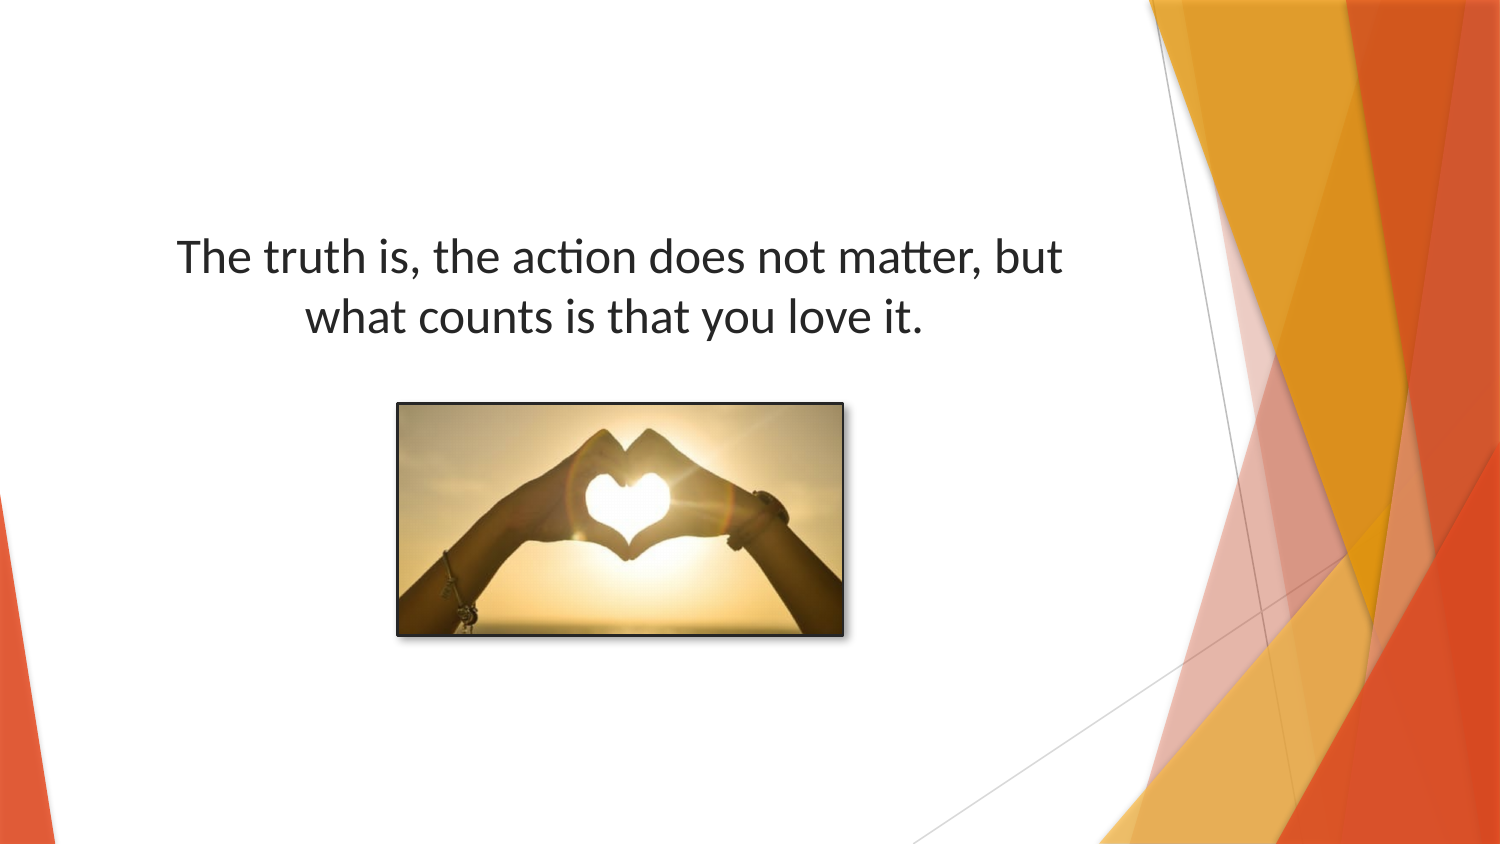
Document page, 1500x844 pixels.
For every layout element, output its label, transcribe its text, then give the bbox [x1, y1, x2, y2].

list The truth is, the action does not matter, but what counts is that you love it. [159, 215, 1081, 382]
picture [397, 404, 843, 636]
